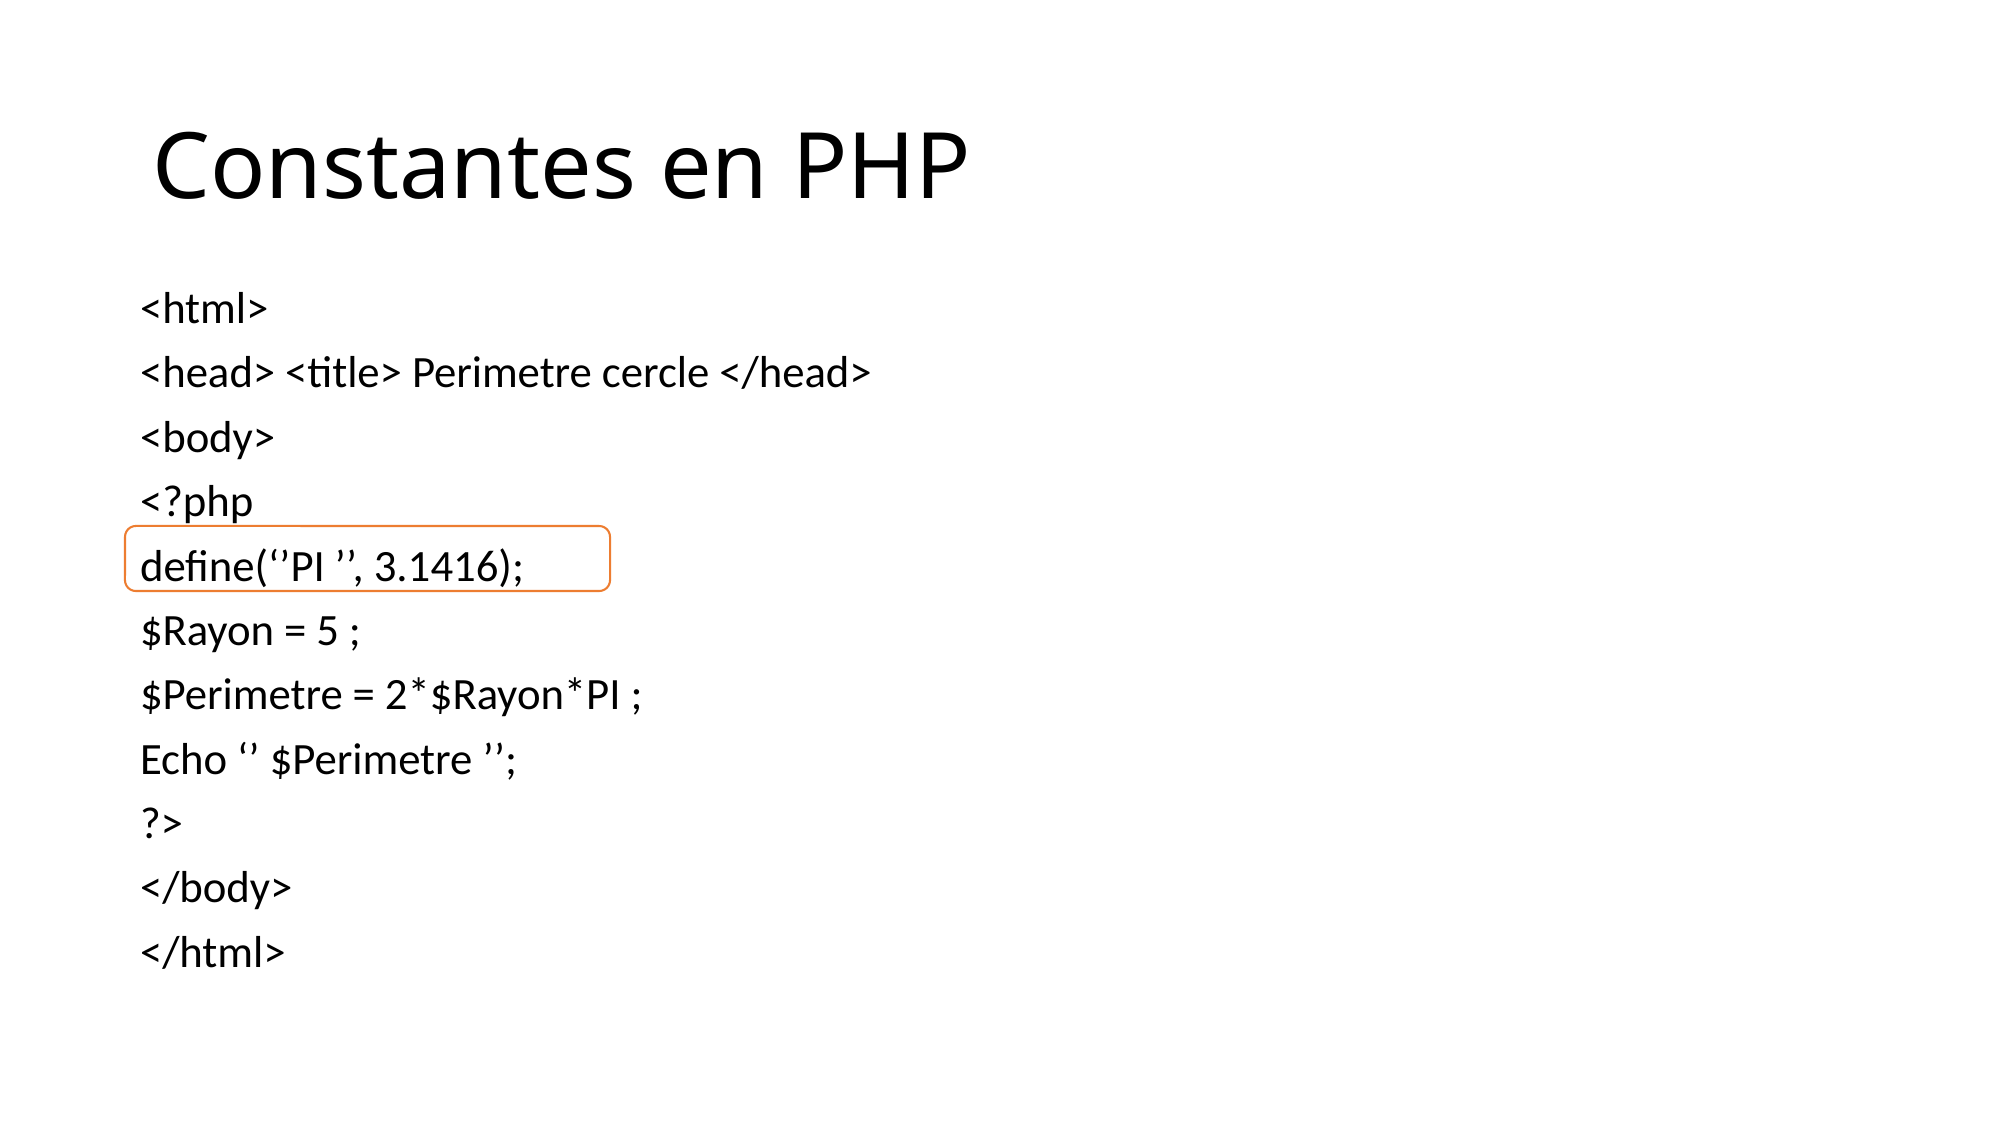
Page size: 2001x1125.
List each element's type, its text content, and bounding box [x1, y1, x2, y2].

title Constantes en PHP [137, 59, 1863, 278]
list <html> <head> <title> Perimetre cercle </head> <body> <?php define(‘’PI ’’, 3.1416); $Rayon = 5 ; $Perimetre = 2*$Rayon*PI ; Echo ‘’ $Perimetre ’’; ?> </body> </html> [125, 277, 1850, 992]
text_box [123, 524, 612, 593]
